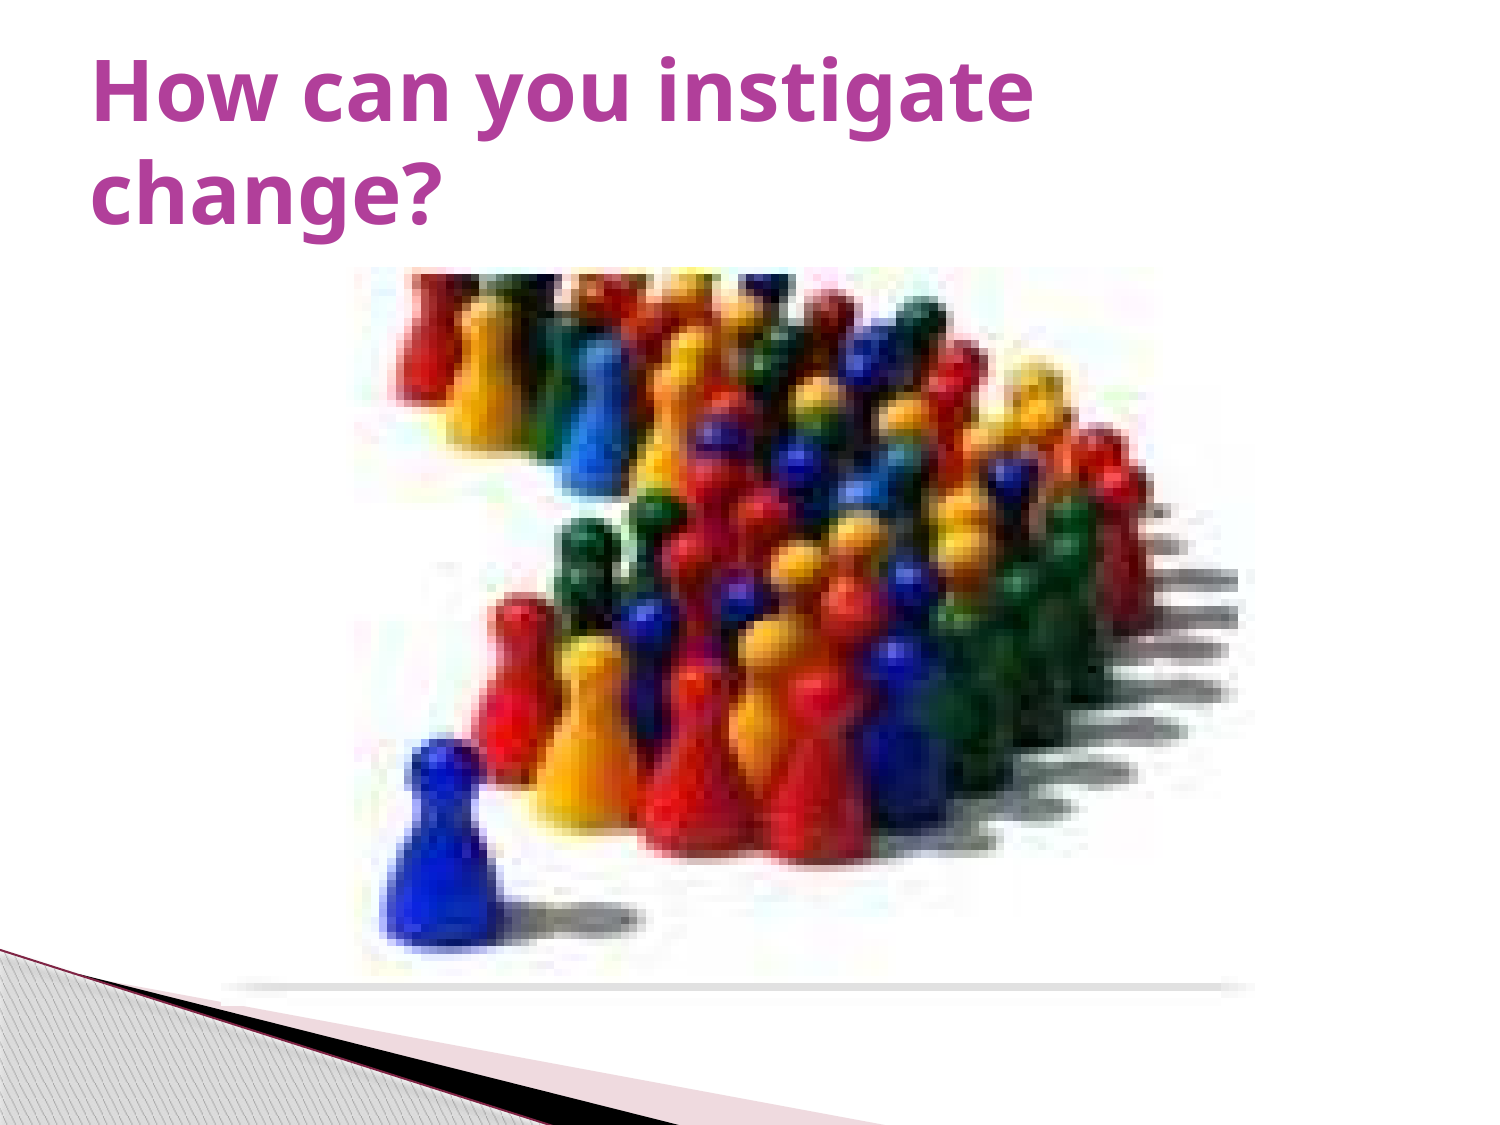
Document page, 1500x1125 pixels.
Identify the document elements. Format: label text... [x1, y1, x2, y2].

picture [221, 266, 1256, 1006]
title How can you instigate change? [75, 45, 1425, 233]
